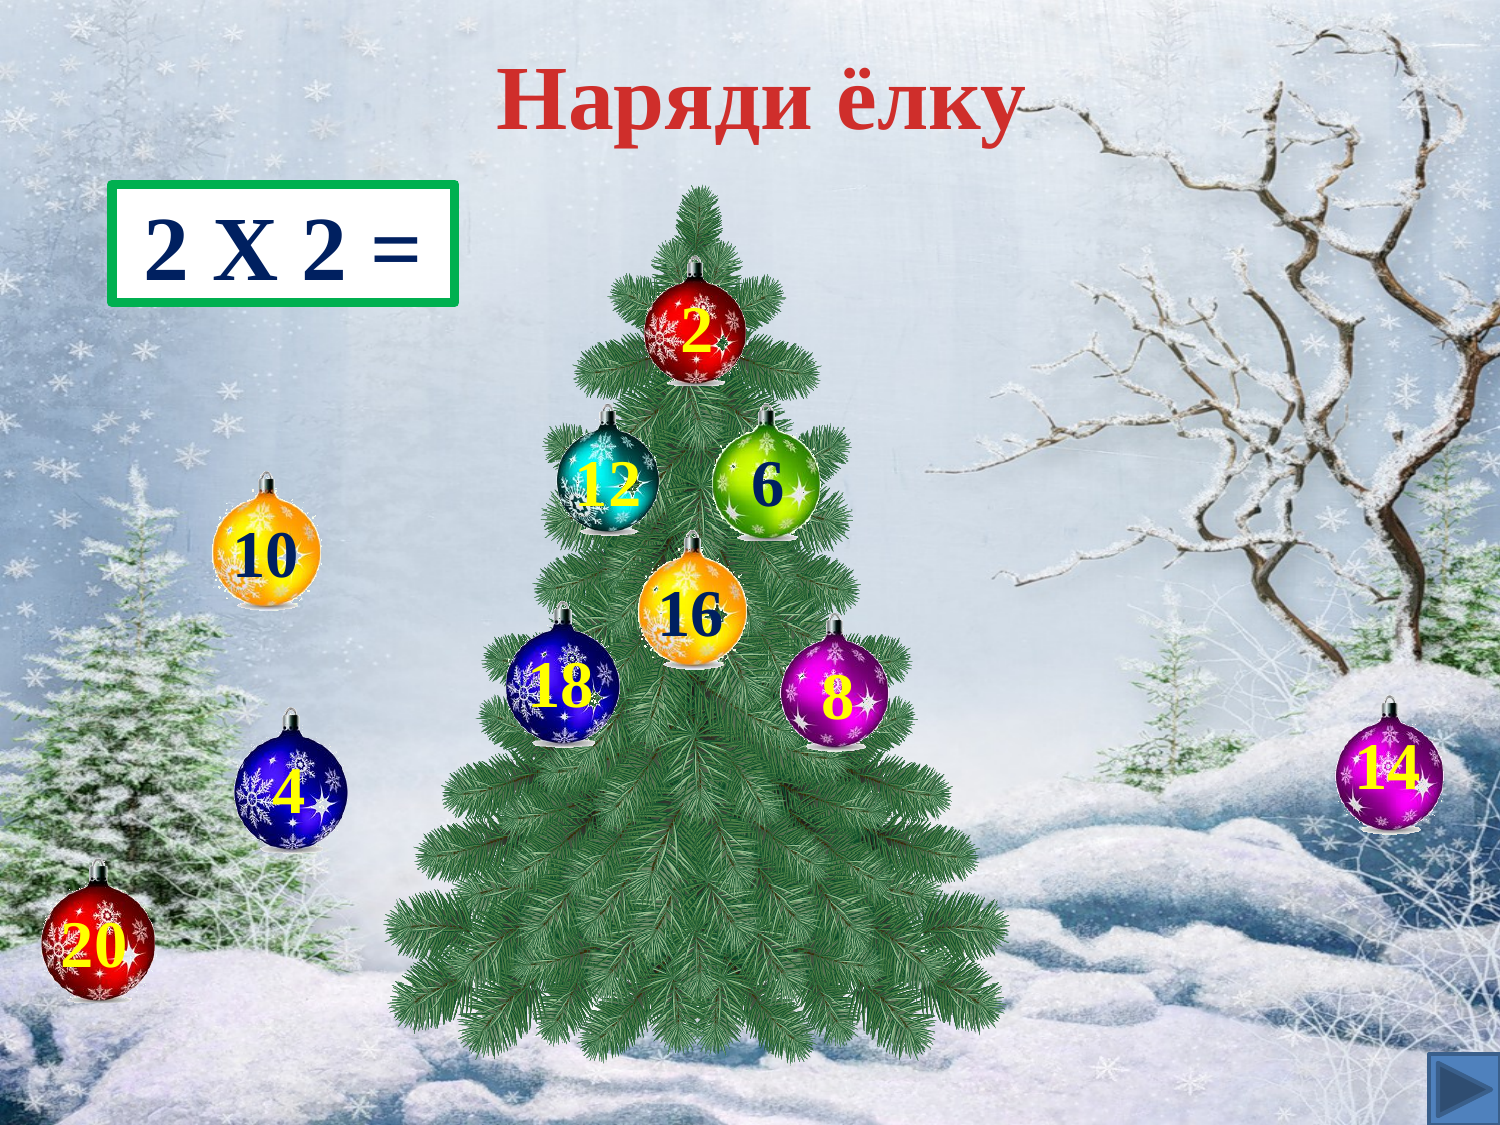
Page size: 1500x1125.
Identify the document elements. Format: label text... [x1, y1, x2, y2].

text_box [501, 597, 621, 750]
text_box 2 Х 2 = [110, 182, 384, 305]
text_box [643, 255, 751, 386]
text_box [773, 609, 904, 753]
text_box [229, 703, 349, 856]
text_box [182, 467, 349, 612]
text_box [40, 857, 160, 1003]
text_box [1427, 1052, 1500, 1125]
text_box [631, 526, 751, 671]
text_box Наряди ёлку [218, 30, 1306, 156]
picture [0, 0, 1500, 1125]
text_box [702, 396, 833, 541]
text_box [537, 396, 680, 540]
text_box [1316, 692, 1459, 836]
